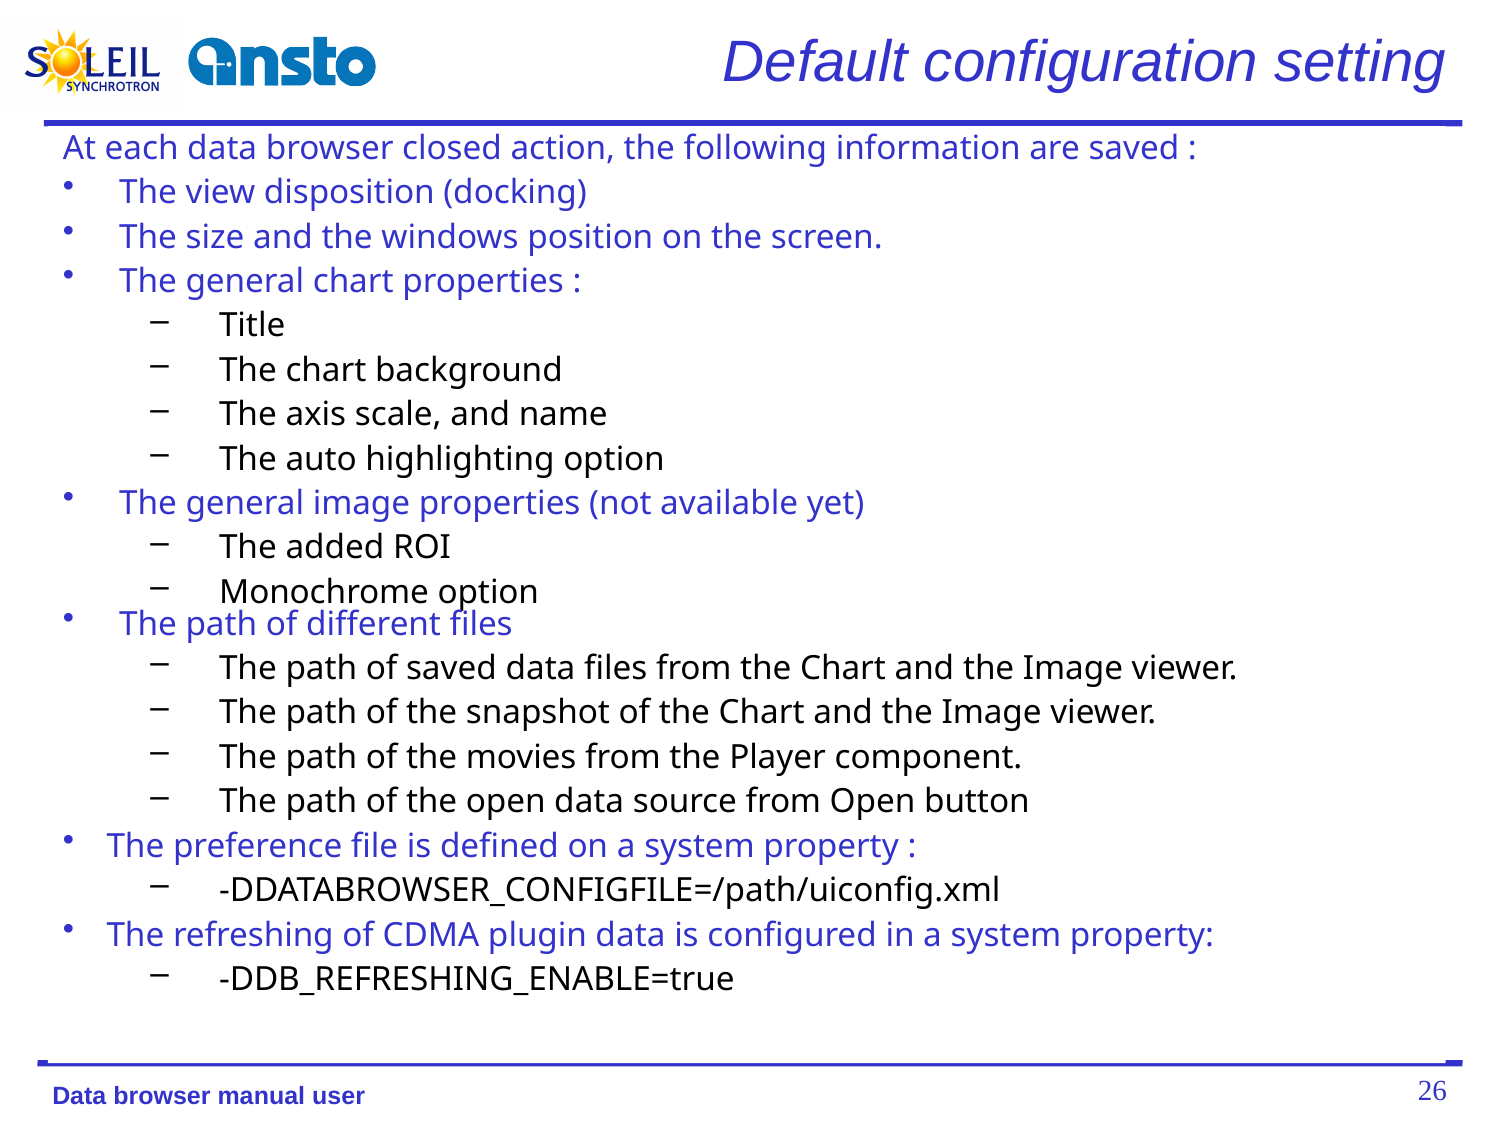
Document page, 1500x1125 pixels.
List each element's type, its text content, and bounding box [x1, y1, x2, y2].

title Default configuration setting [237, 10, 1463, 106]
picture [186, 36, 237, 86]
slide_number 26 [1119, 1063, 1463, 1118]
list At each data browser closed action, the following information are saved : The view disposition (docking) The size and the windows position on the screen. The general chart properties : Title The chart background The axis scale, and name The auto highlighting option The general image properties (not available yet) The added ROI Monochrome option The path of different files The path of saved data files from the Chart and the Image viewer. The path of the snapshot of the Chart and the Image viewer. The path of the movies from the Player component. The path of the open data source from Open button The preference file is defined on a system property : -DDATABROWSER_CONFIGFILE=/path/uiconfig.xml The refreshing of CDMA plugin data is configured in a system property: -DDB_REFRESHING_ENABLE=true [47, 126, 1446, 1064]
